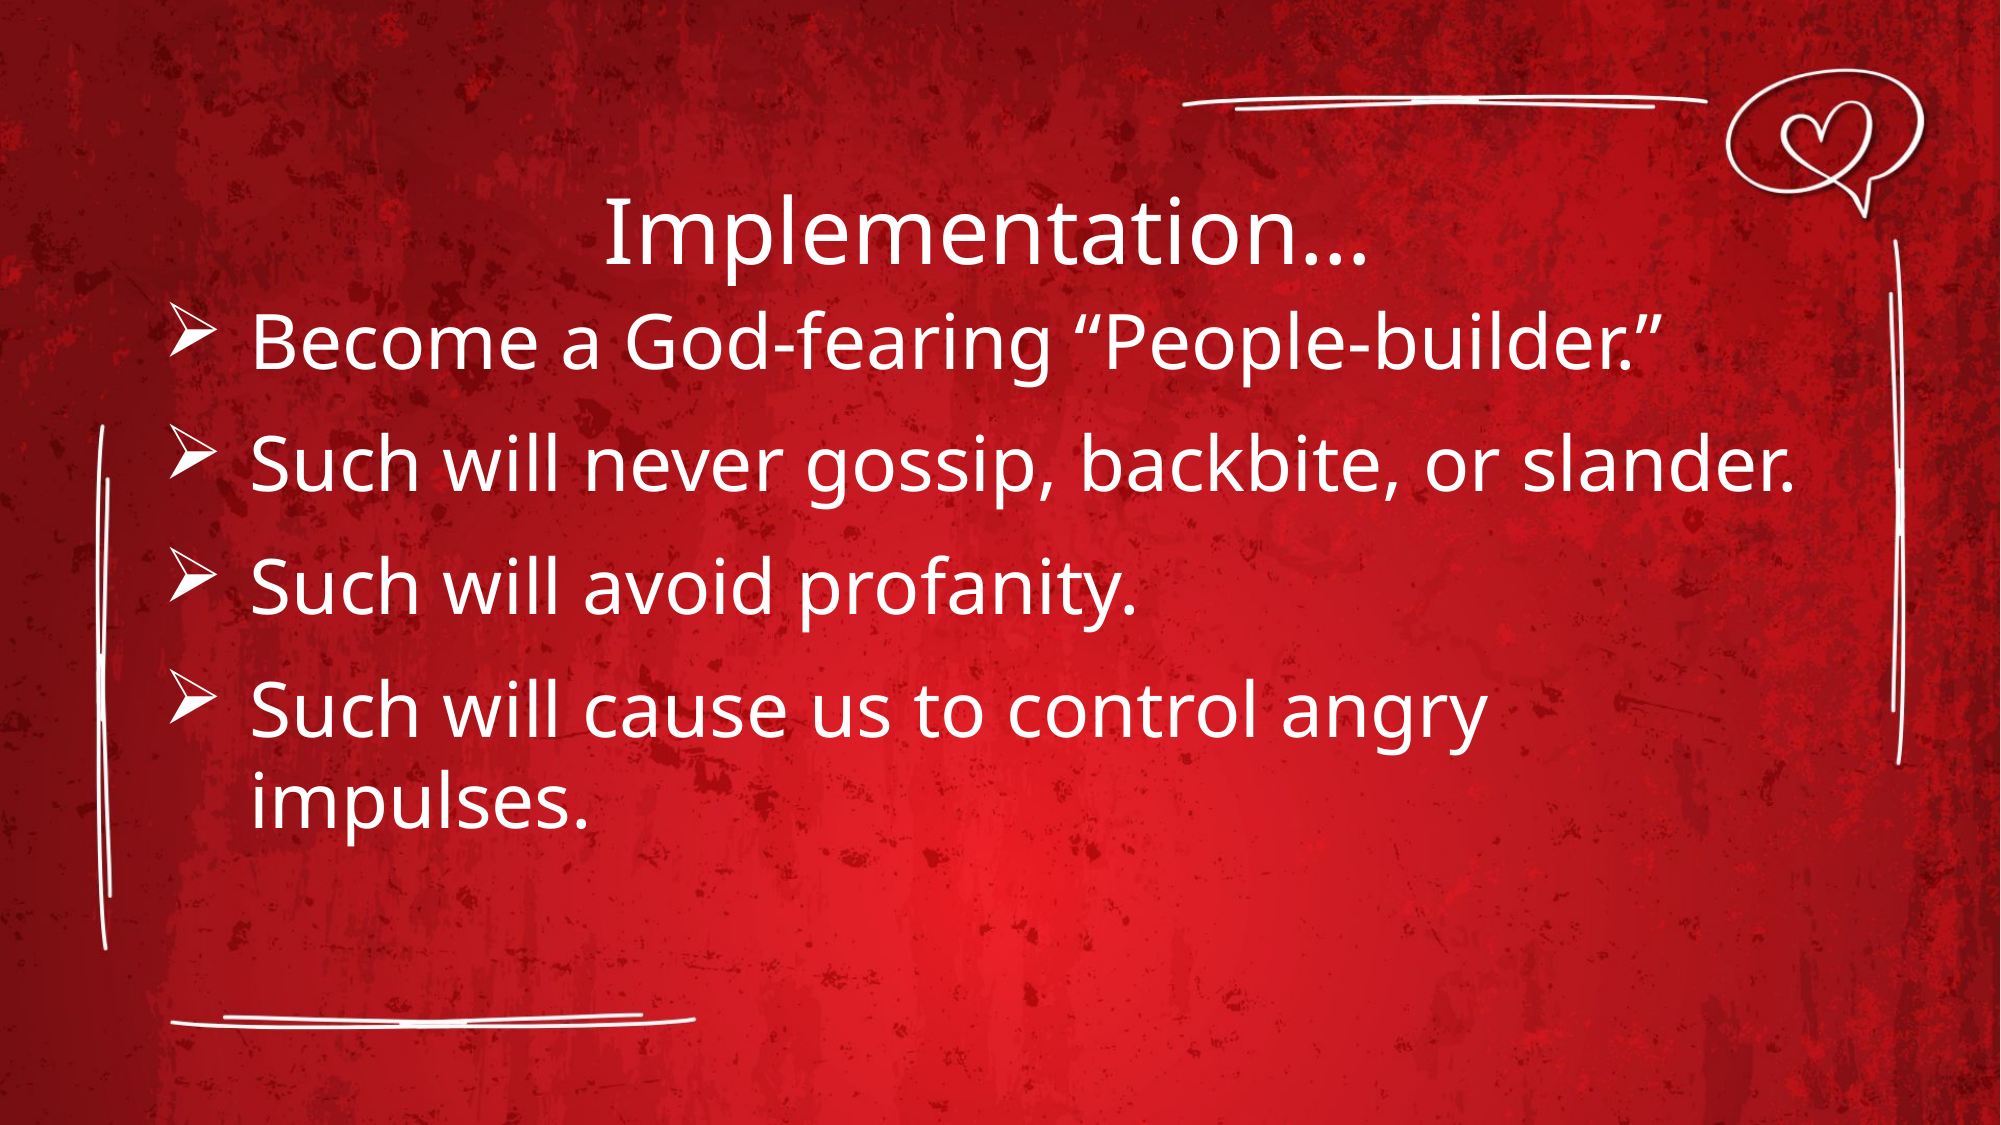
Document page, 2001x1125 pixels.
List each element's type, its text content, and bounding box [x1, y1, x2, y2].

list Become a God-fearing “People-builder.” Such will never gossip, backbite, or slander. Such will avoid profanity. Such will cause us to control angry impulses. [148, 264, 1834, 873]
picture [0, 0, 2001, 1125]
title Implementation… [157, 150, 1820, 293]
